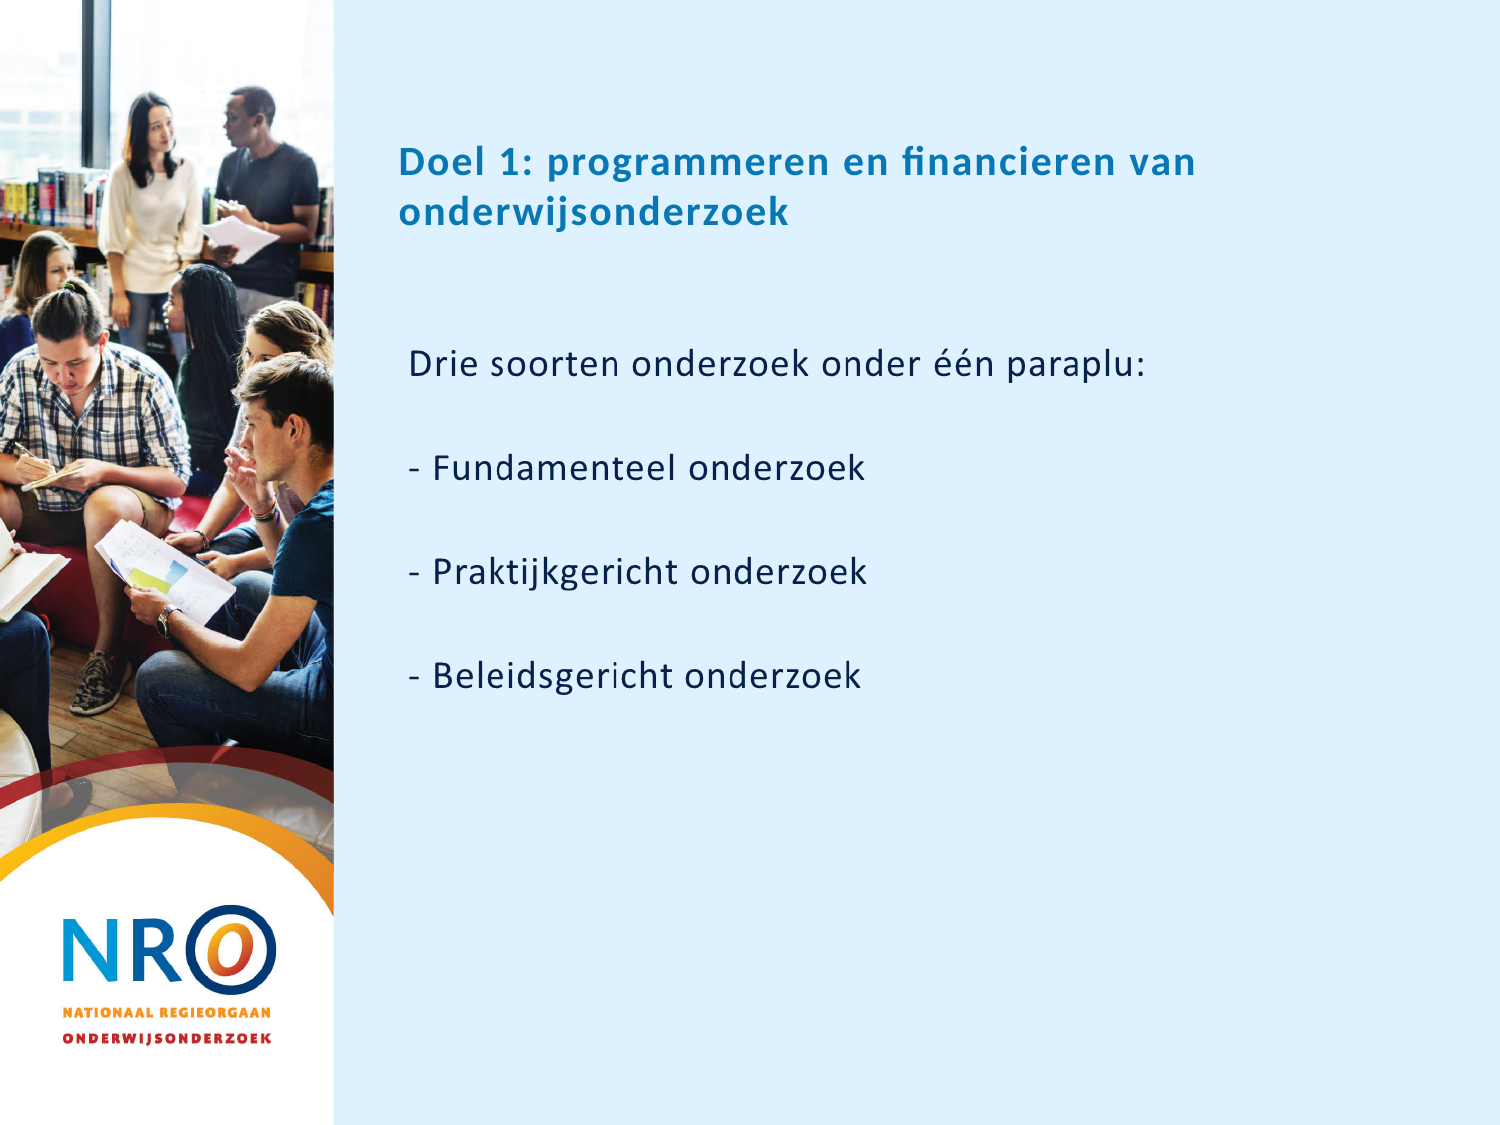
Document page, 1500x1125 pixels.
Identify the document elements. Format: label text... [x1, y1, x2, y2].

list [383, 325, 1426, 723]
title Doel 1: programmeren en financieren van onderwijsonderzoek [383, 90, 1425, 278]
picture [0, 0, 1500, 1125]
